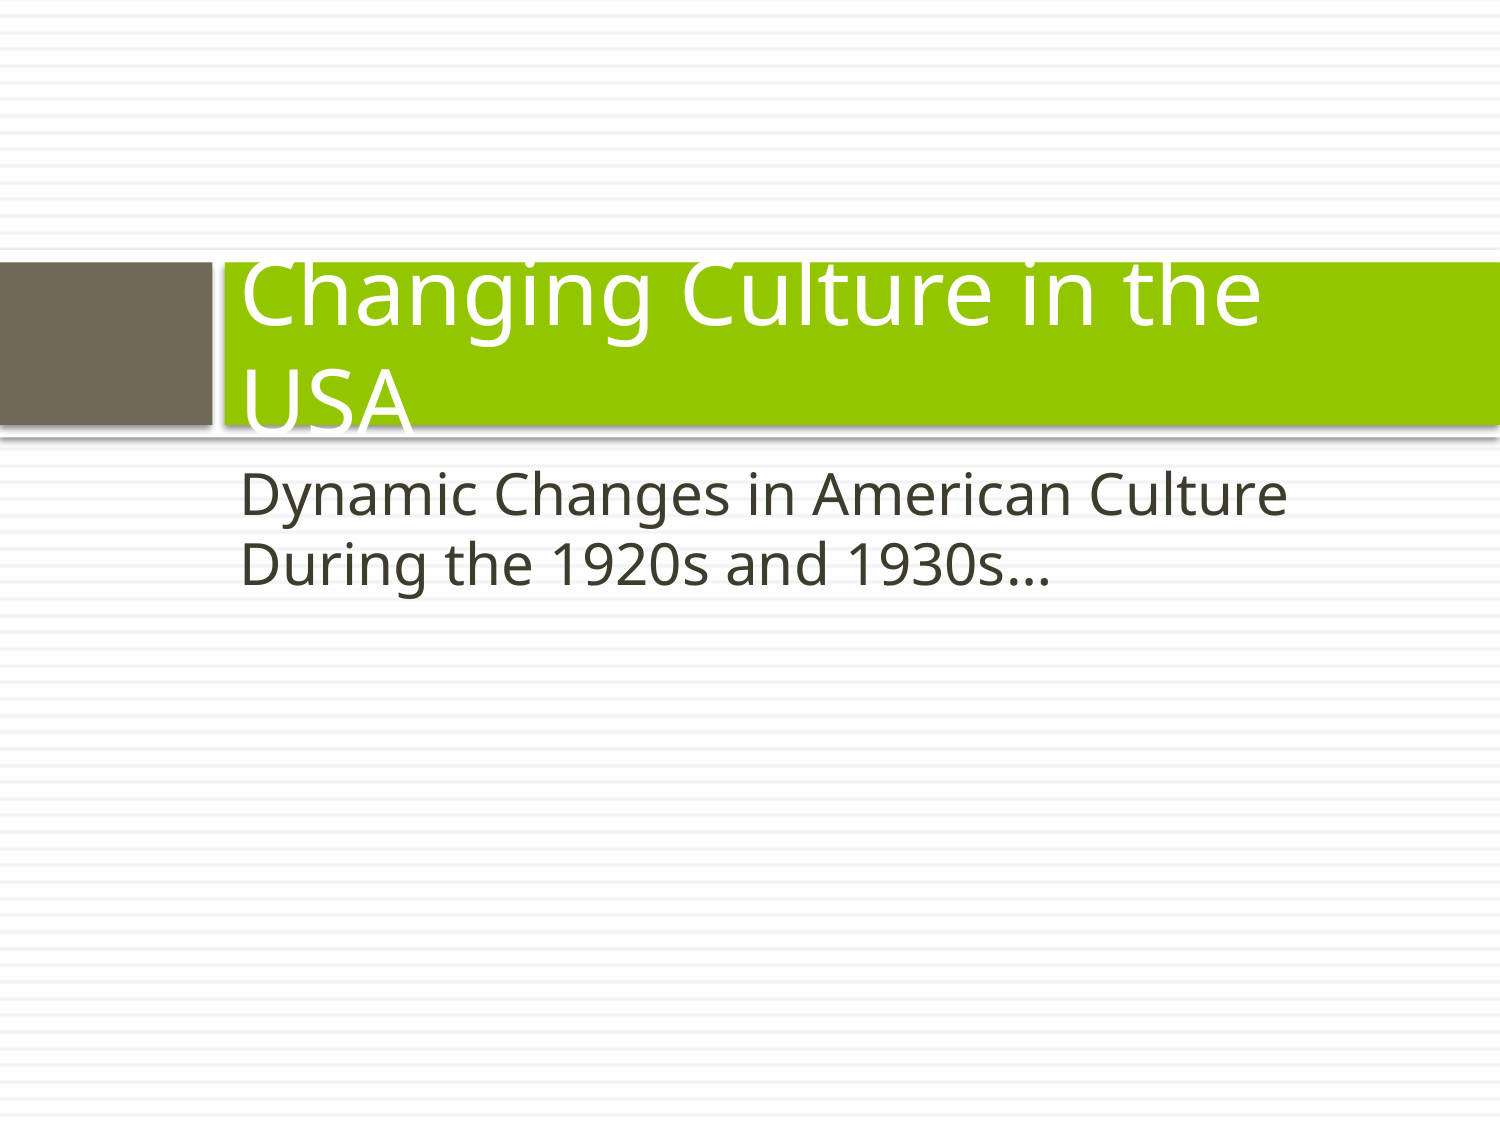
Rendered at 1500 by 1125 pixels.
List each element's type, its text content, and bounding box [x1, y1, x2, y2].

title Changing Culture in the USA [225, 262, 1475, 425]
list Dynamic Changes in American Culture During the 1920s and 1930s… [225, 450, 1394, 725]
